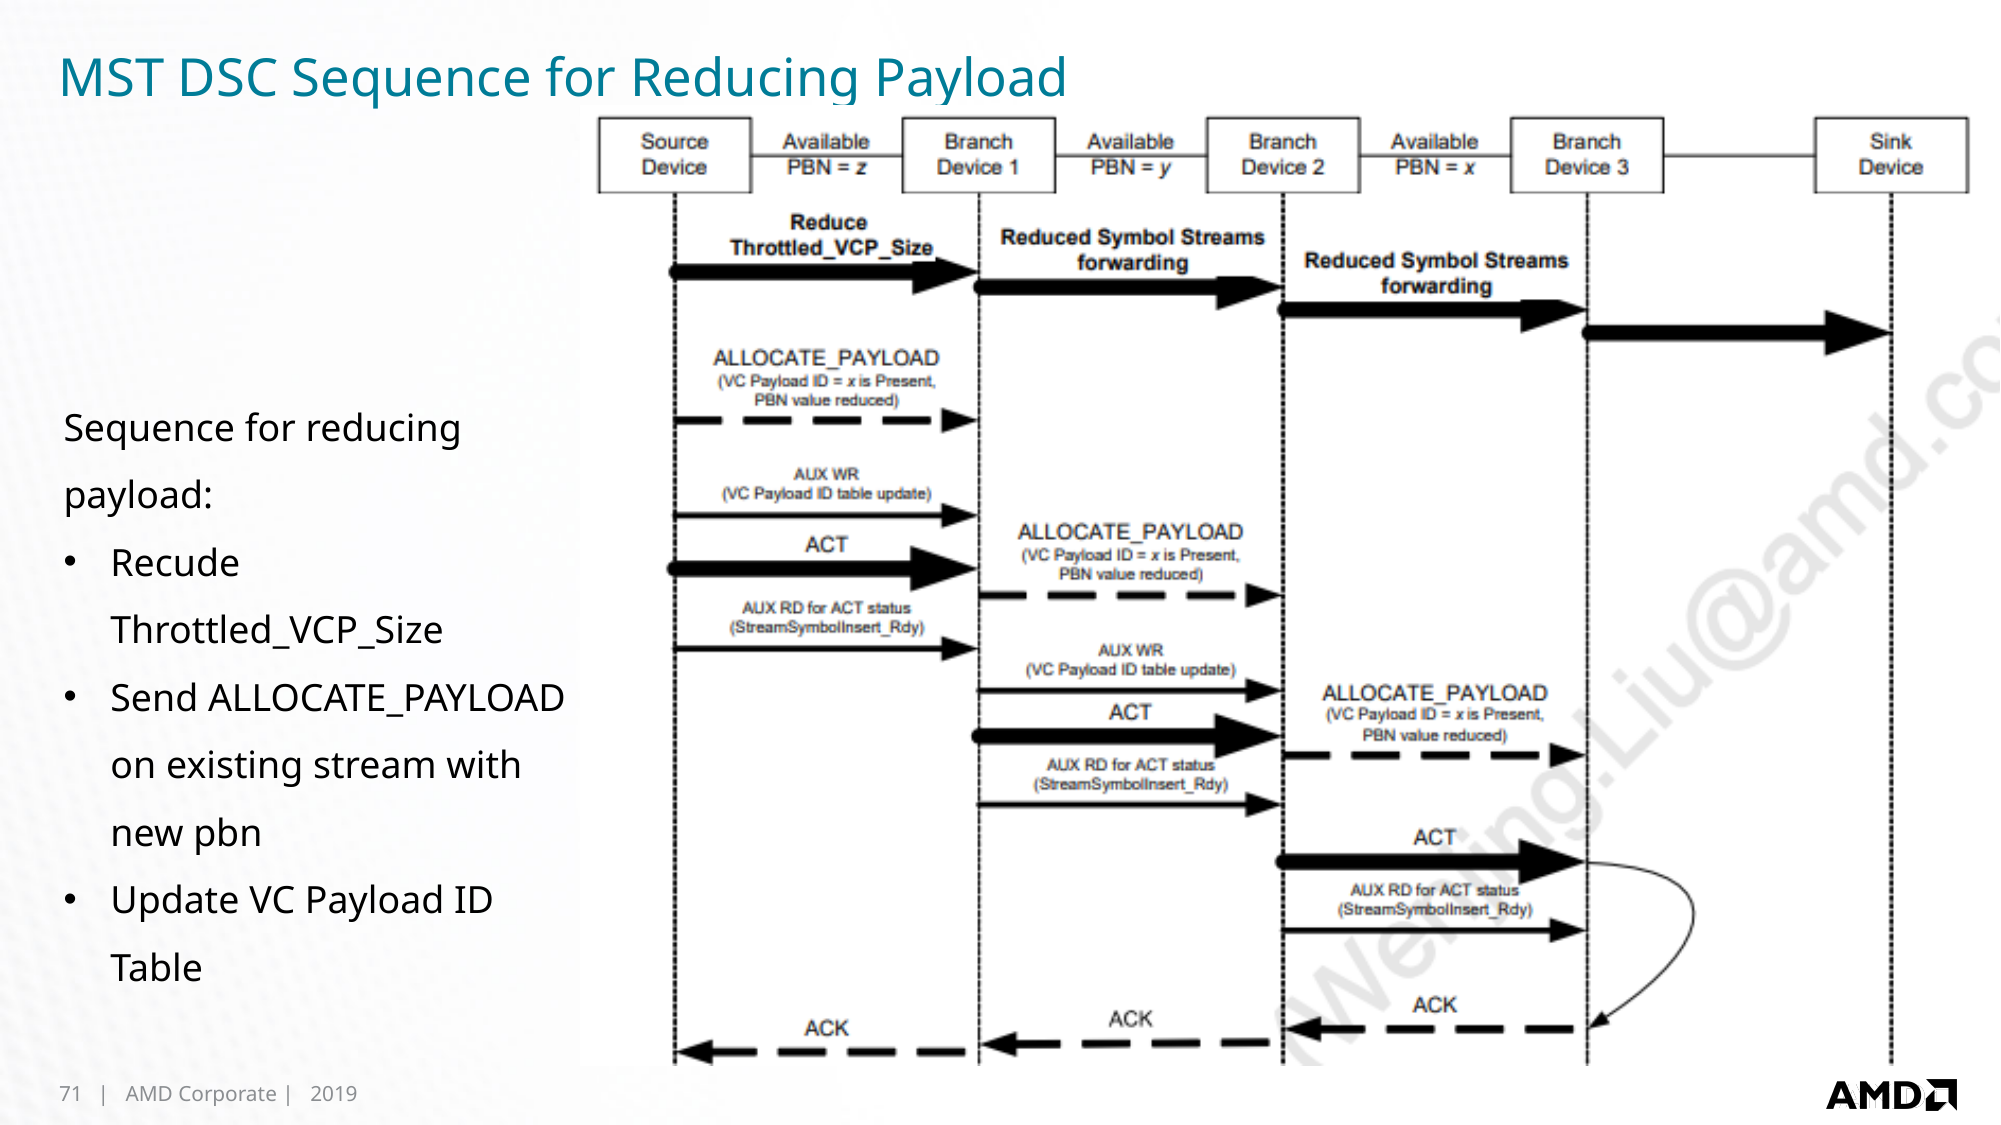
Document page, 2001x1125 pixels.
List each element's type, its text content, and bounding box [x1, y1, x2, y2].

footer | AMD Corporate | 2019 [98, 1065, 773, 1125]
title MST DSC Sequence for Reducing Payload [43, 43, 1957, 116]
picture [0, 0, 2000, 1125]
text_box Sequence for reducing payload: Recude Throttled_VCP_Size Send ALLOCATE_PAYLOAD on existing stream with new pbn Update VC Payload ID Table [48, 373, 580, 996]
slide_number 71 [0, 1065, 98, 1125]
